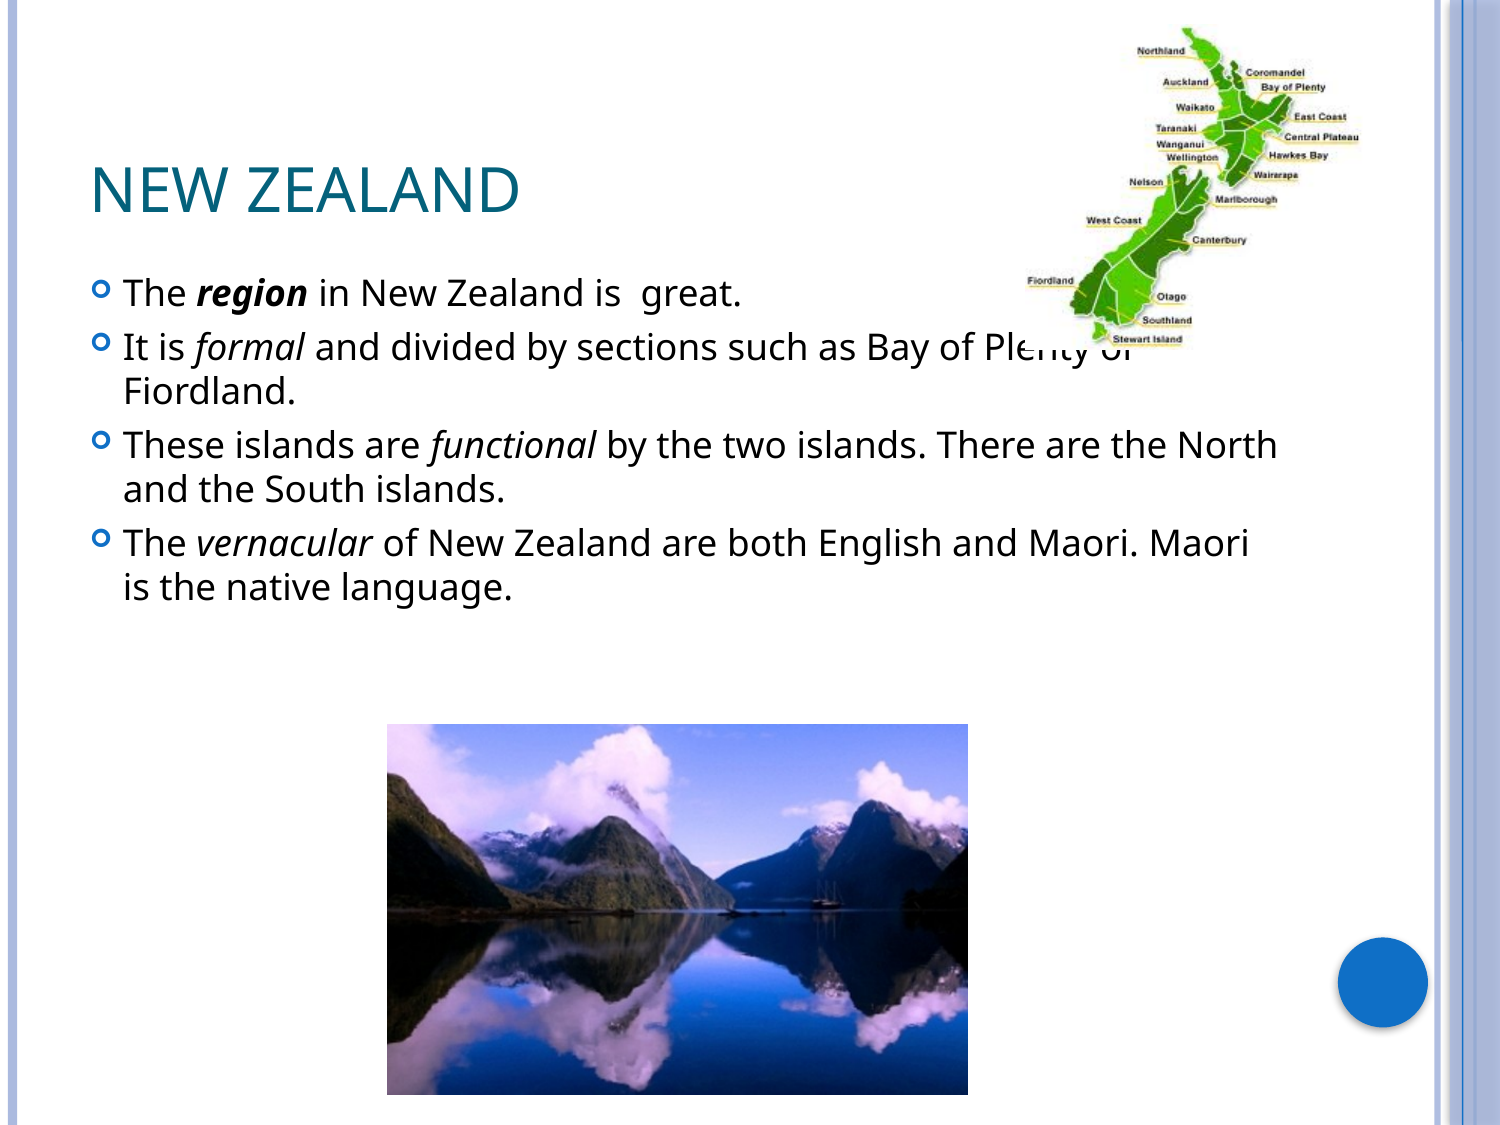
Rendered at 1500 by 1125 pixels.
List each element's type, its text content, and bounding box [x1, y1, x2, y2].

list The region in New Zealand is great. It is formal and divided by sections such as Bay of Plenty or Fiordland. These islands are functional by the two islands. There are the North and the South islands. The vernacular of New Zealand are both English and Maori. Maori is the native language. [75, 262, 1300, 800]
picture [1024, 24, 1363, 351]
title New Zealand [75, 45, 1018, 233]
picture [386, 724, 969, 1095]
